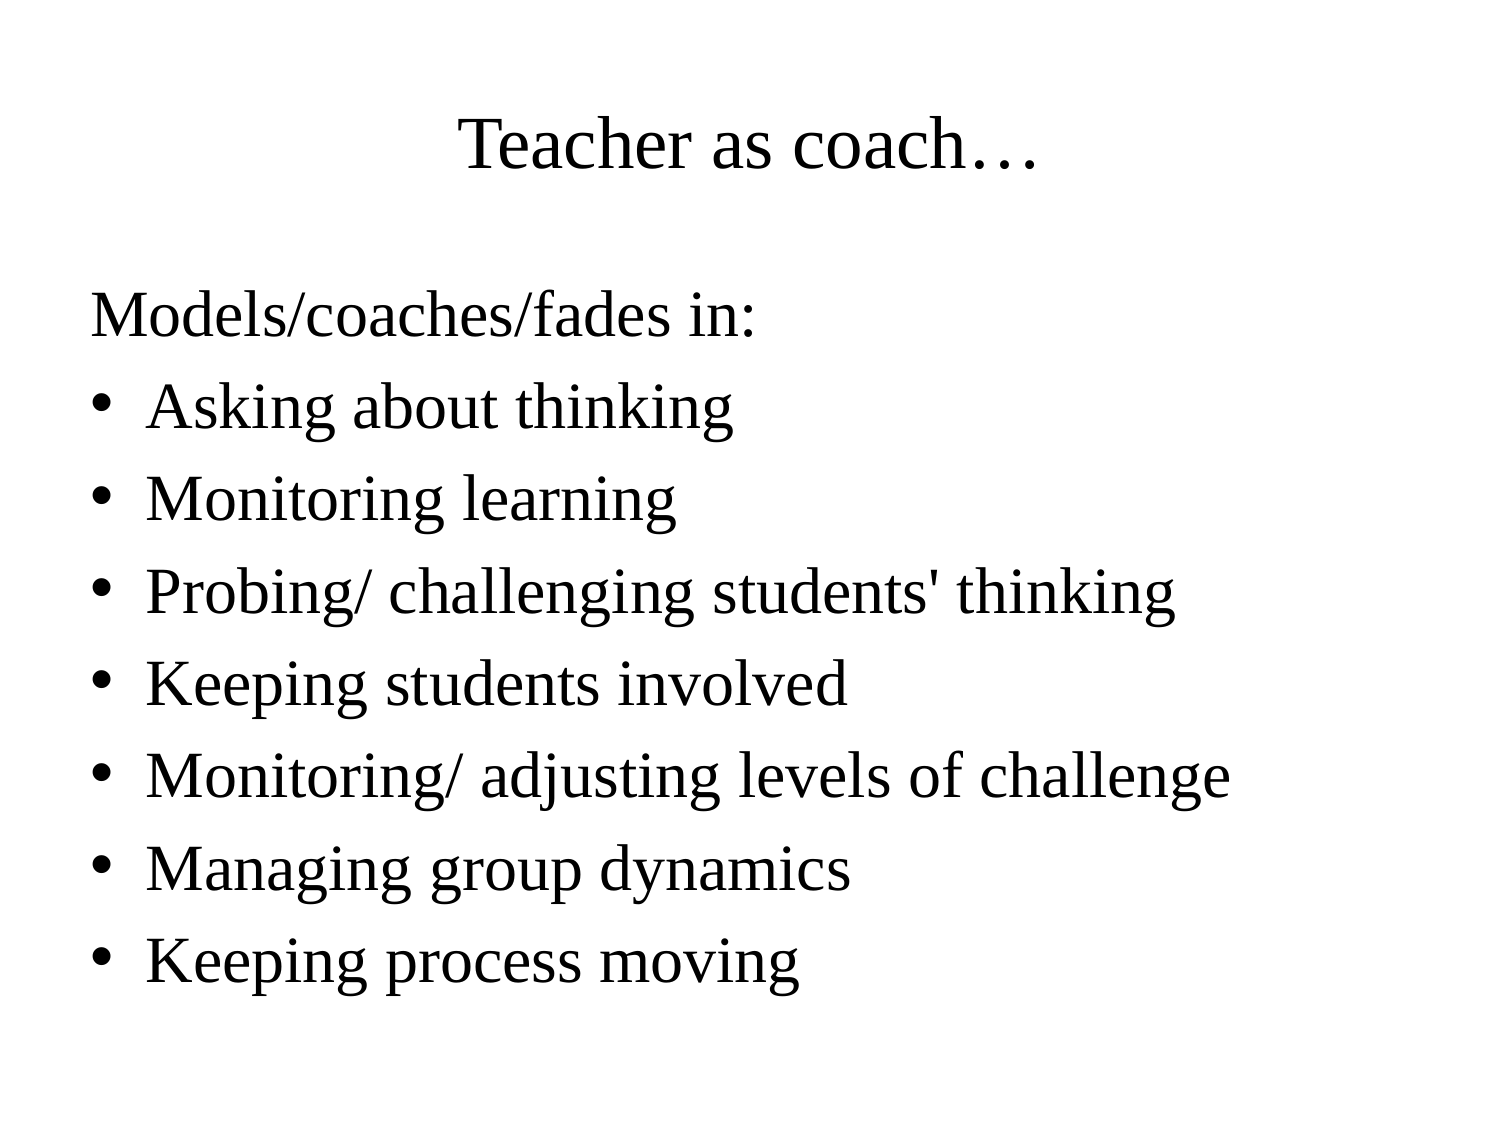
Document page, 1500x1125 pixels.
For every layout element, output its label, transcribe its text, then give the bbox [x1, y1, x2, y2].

title Teacher as coach… [75, 45, 1425, 233]
list Models/coaches/fades in: Asking about thinking Monitoring learning Probing/ challenging students' thinking Keeping students involved Monitoring/ adjusting levels of challenge Managing group dynamics Keeping process moving [75, 262, 1425, 1005]
